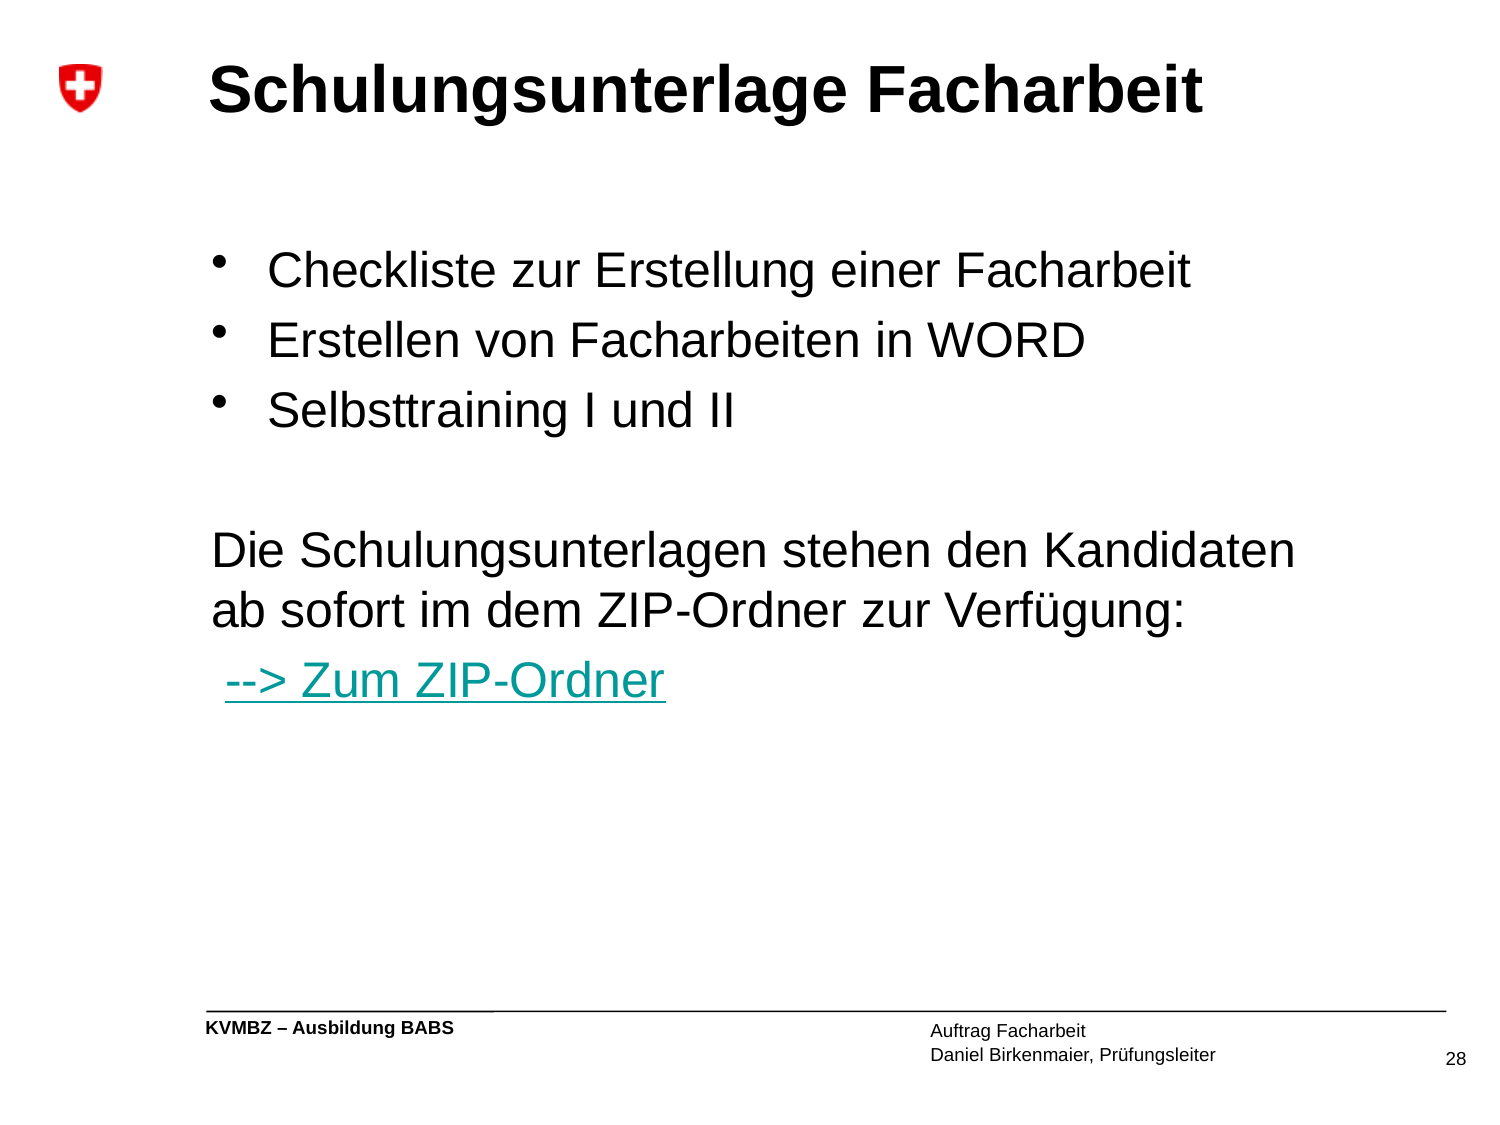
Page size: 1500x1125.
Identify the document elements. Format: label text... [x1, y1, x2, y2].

slide_number Auftrag Facharbeit [915, 1011, 1447, 1048]
title Schulungsunterlage Facharbeit [207, 45, 1433, 209]
list Checkliste zur Erstellung einer Facharbeit Erstellen von Facharbeiten in WORD Selbsttraining I und II Die Schulungsunterlagen stehen den Kandidaten ab sofort im dem ZIP-Ordner zur Verfügung: --> Zum ZIP-Ordner [210, 237, 1438, 1012]
footer Daniel Birkenmaier, Prüfungsleiter [915, 1048, 1447, 1071]
picture [59, 64, 103, 114]
